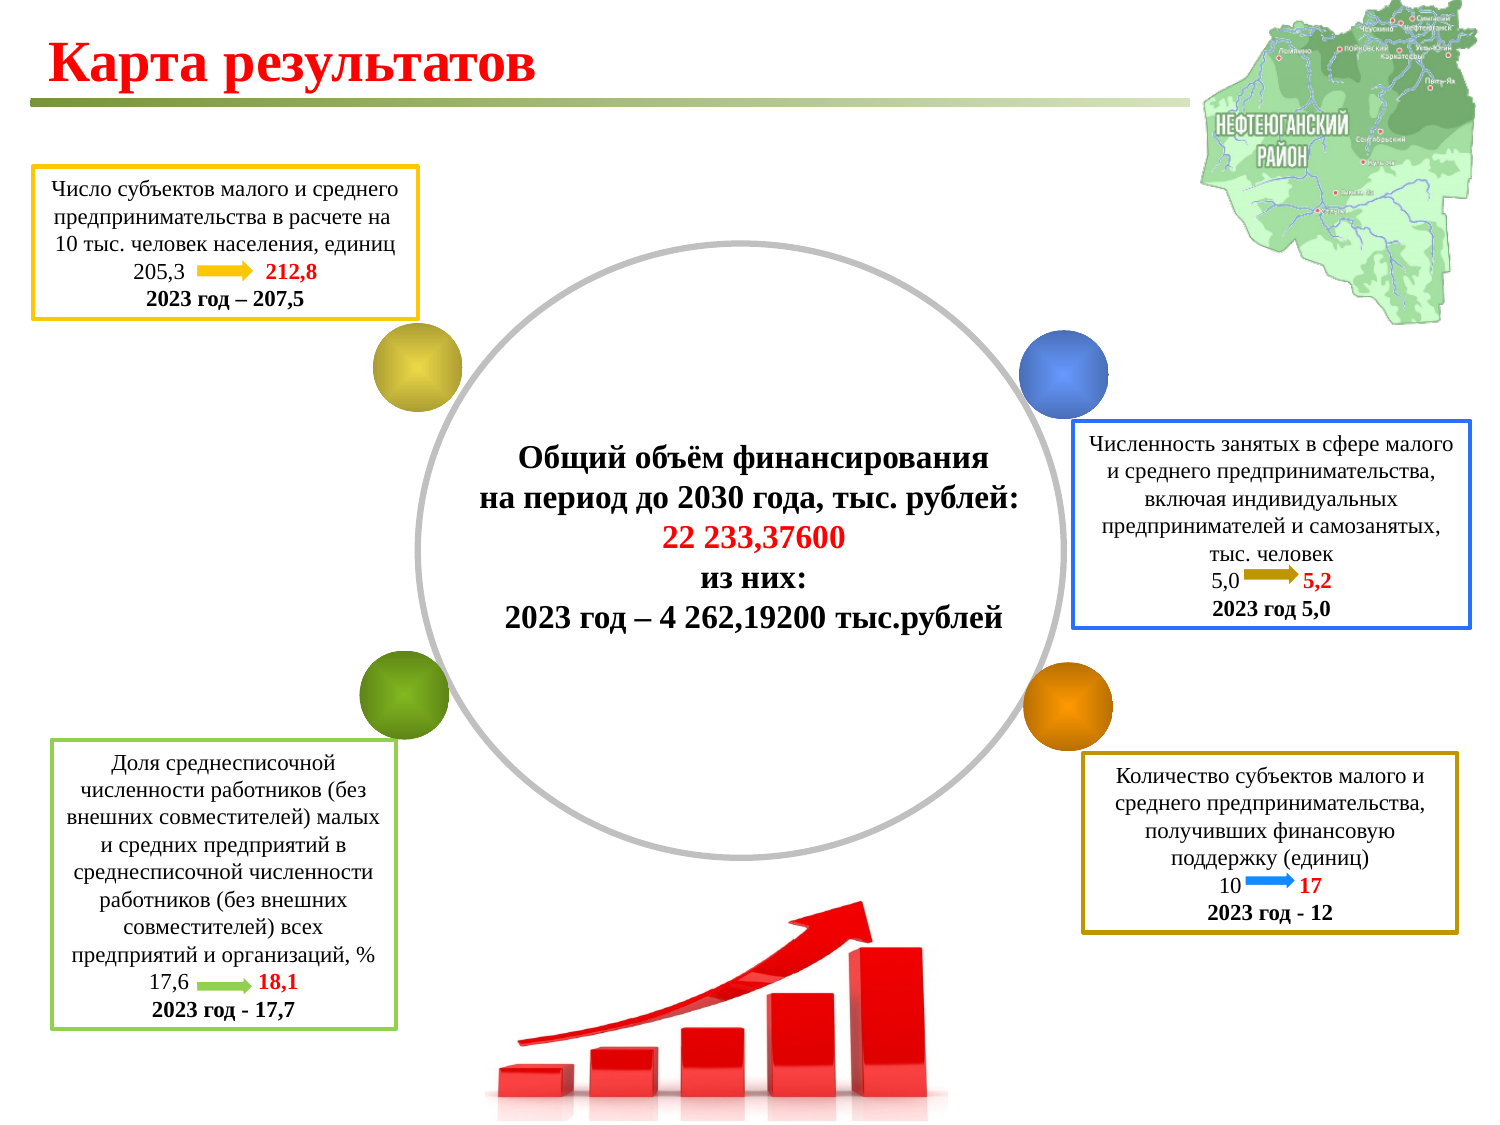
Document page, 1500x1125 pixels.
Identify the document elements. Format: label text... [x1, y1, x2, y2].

text_box Доля среднесписочной численности работников (без внешних совместителей) малых и средних предприятий в среднесписочной численности работников (без внешних совместителей) всех предприятий и организаций, % 17,6 18,1 2023 год - 17,7 [50, 738, 398, 1031]
text_box [196, 258, 255, 284]
text_box Карта результатов [33, 16, 1188, 101]
text_box Количество субъектов малого и среднего предпринимательства, получивших финансовую поддержку (единиц) 10 17 2023 год - 12 [1081, 751, 1459, 935]
text_box [196, 975, 254, 997]
text_box [359, 650, 450, 740]
picture [484, 898, 949, 1121]
text_box Общий объём финансирования на период до 2030 года, тыс. рублей: 22 233,37600 из них: 2023 год – 4 262,19200 тыс.рублей [464, 427, 1044, 642]
text_box [372, 322, 463, 413]
text_box [1244, 870, 1296, 891]
text_box [1242, 562, 1301, 587]
text_box Число субъектов малого и среднего предпринимательства в расчете на 10 тыс. человек населения, единиц 205,3 212,8 2023 год – 207,5 [31, 164, 420, 321]
text_box [1018, 330, 1109, 420]
text_box [417, 243, 1064, 858]
text_box [30, 98, 1188, 107]
text_box [1023, 662, 1114, 752]
picture [1194, 0, 1489, 329]
text_box Численность занятых в сфере малого и среднего предпринимательства, включая индивидуальных предпринимателей и самозанятых, тыс. человек 5,0 5,2 2023 год 5,0 [1071, 419, 1472, 630]
